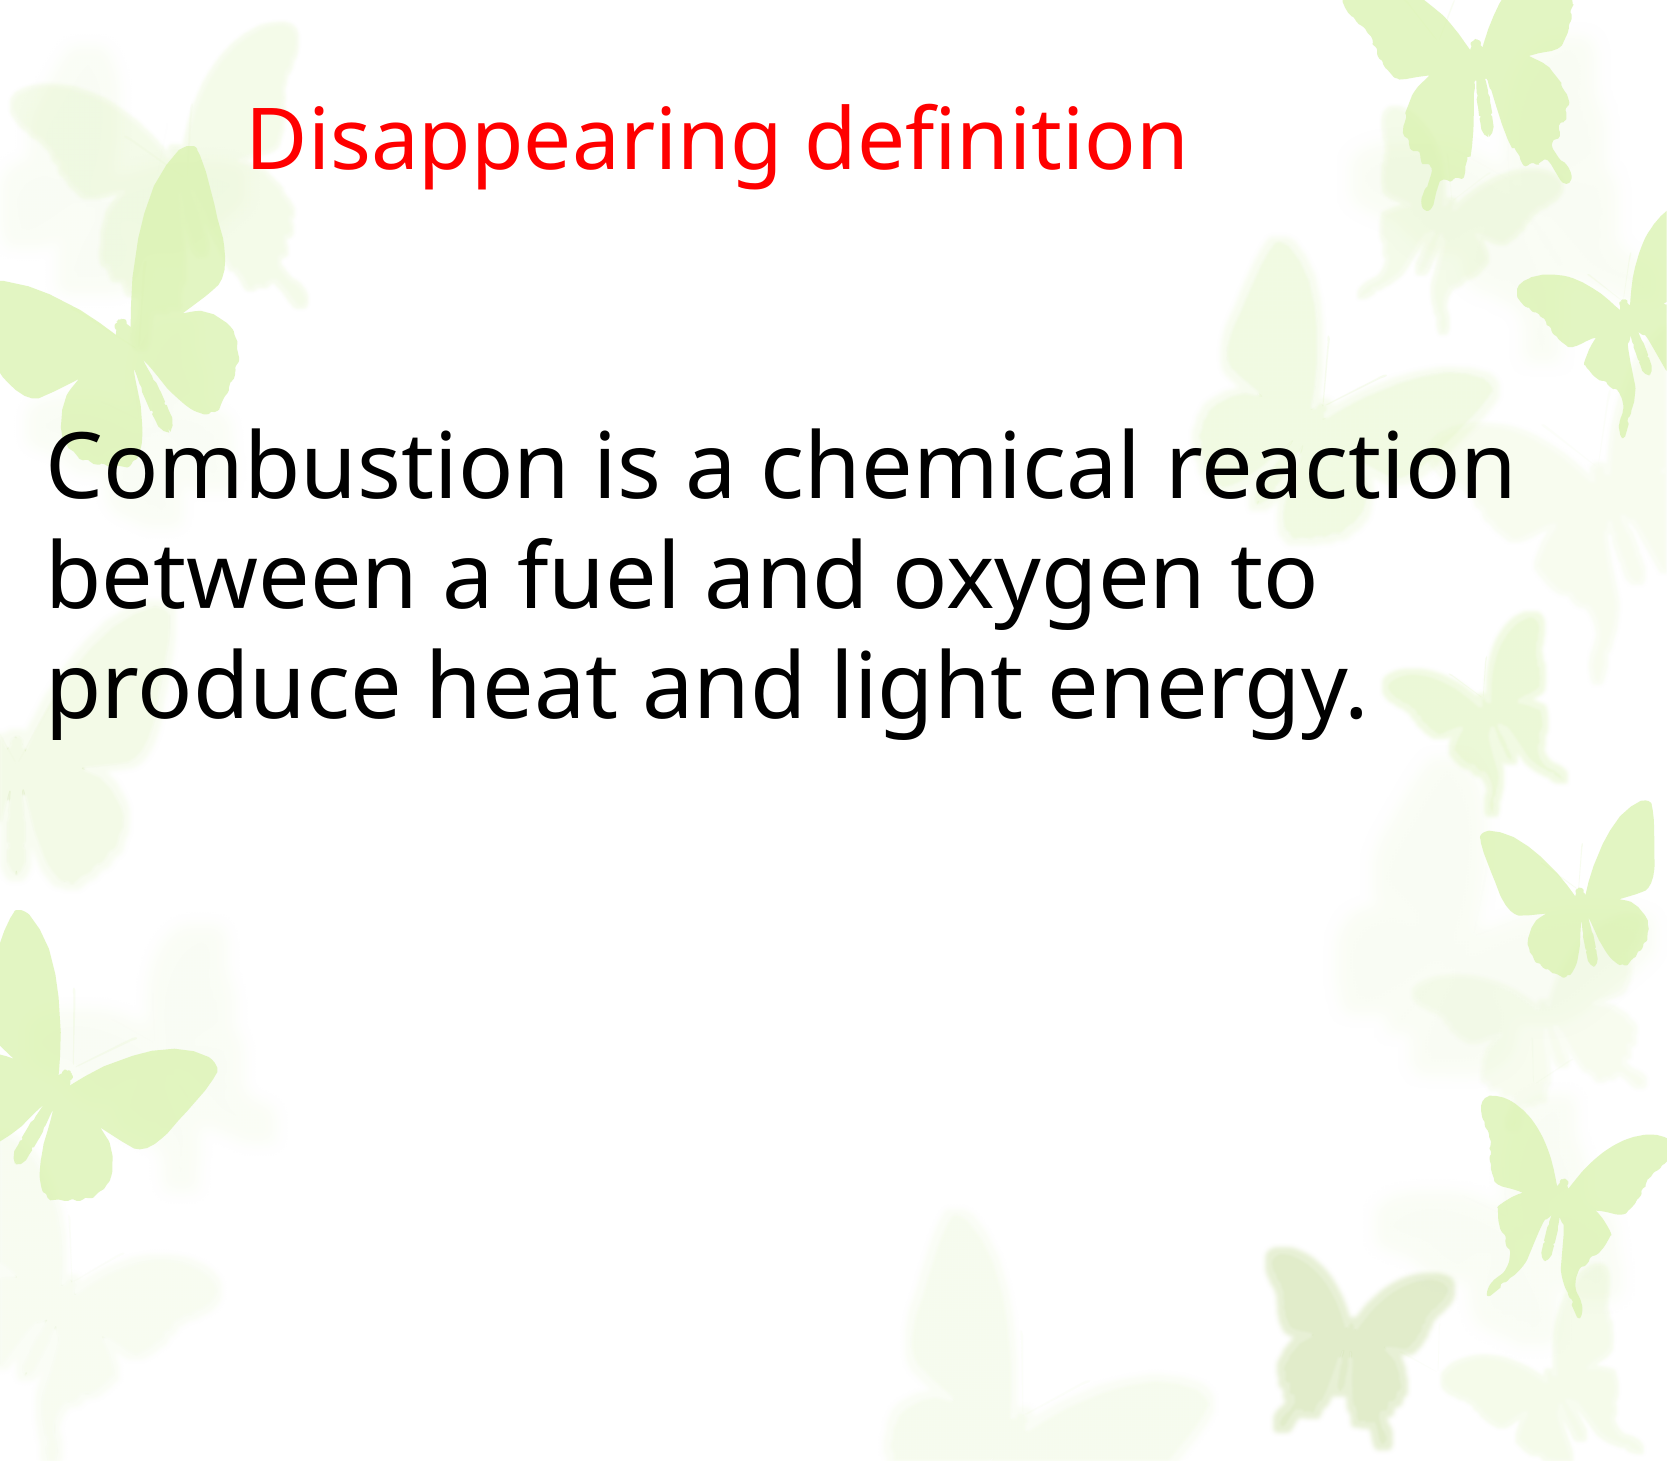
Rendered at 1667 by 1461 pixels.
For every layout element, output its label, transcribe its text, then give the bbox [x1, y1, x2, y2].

text_box Disappearing definition [230, 76, 1312, 195]
text_box Combustion is a chemical reaction between a fuel and oxygen to produce heat and light energy. [30, 399, 1664, 745]
